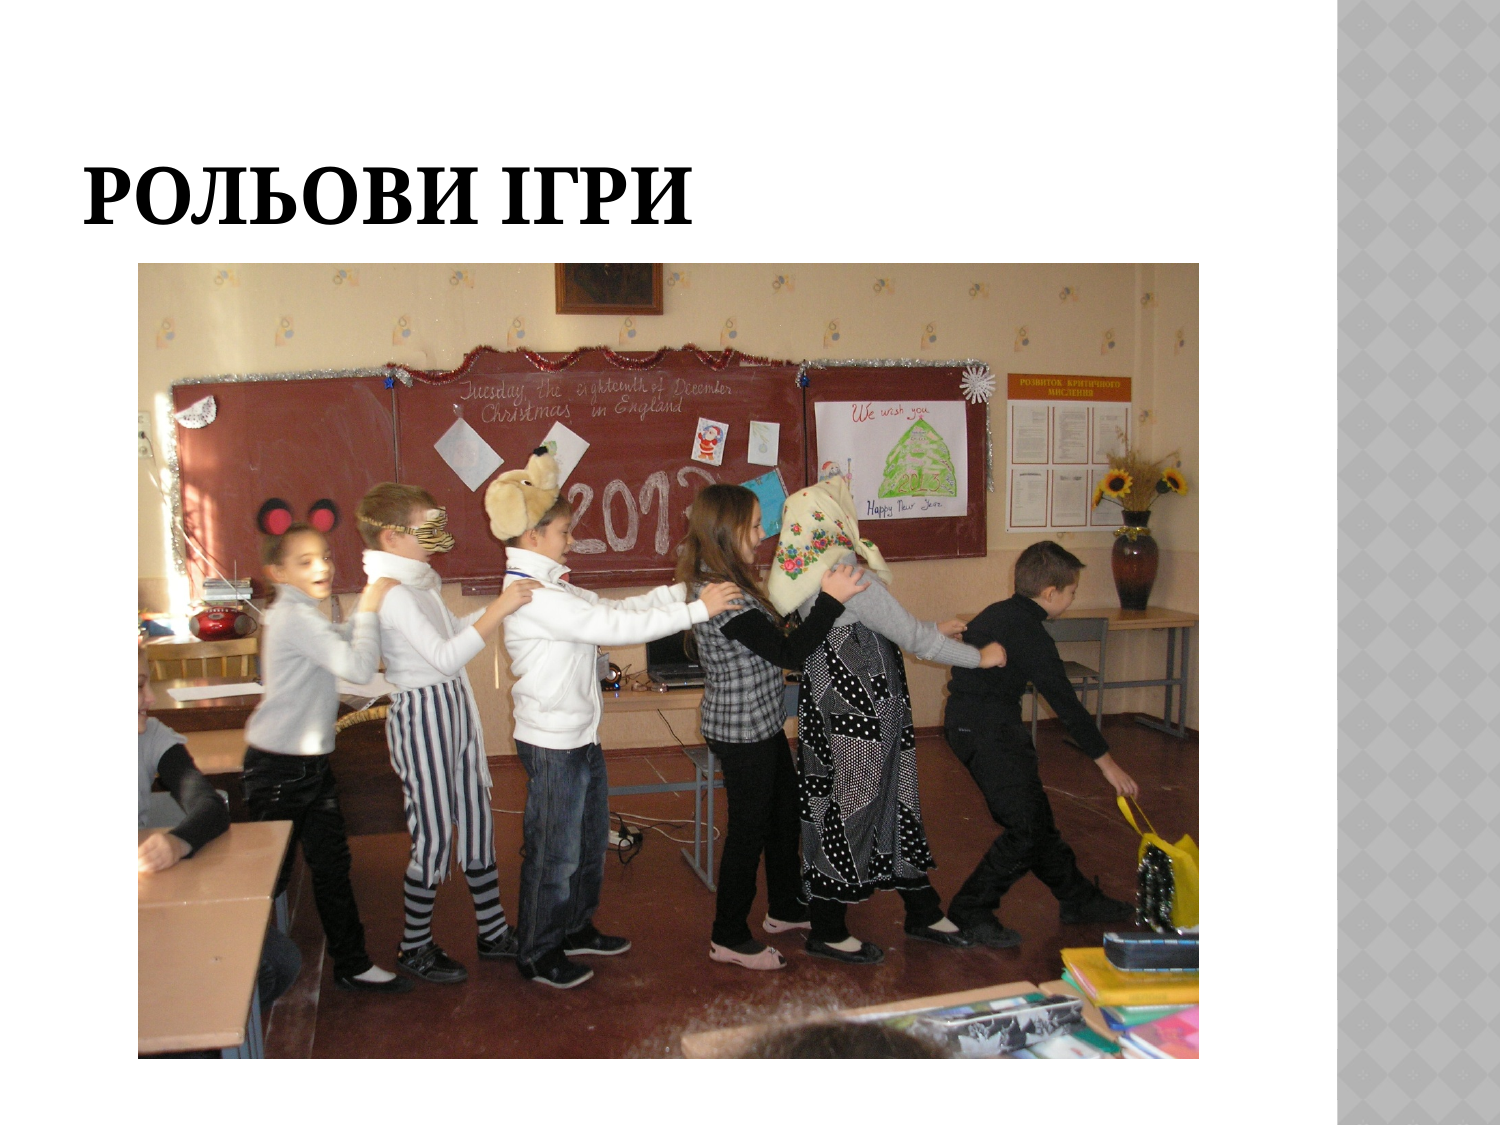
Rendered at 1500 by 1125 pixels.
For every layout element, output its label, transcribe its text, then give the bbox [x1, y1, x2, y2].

title РОЛЬОВИ ІГРИ [75, 52, 1263, 240]
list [138, 263, 1200, 1060]
